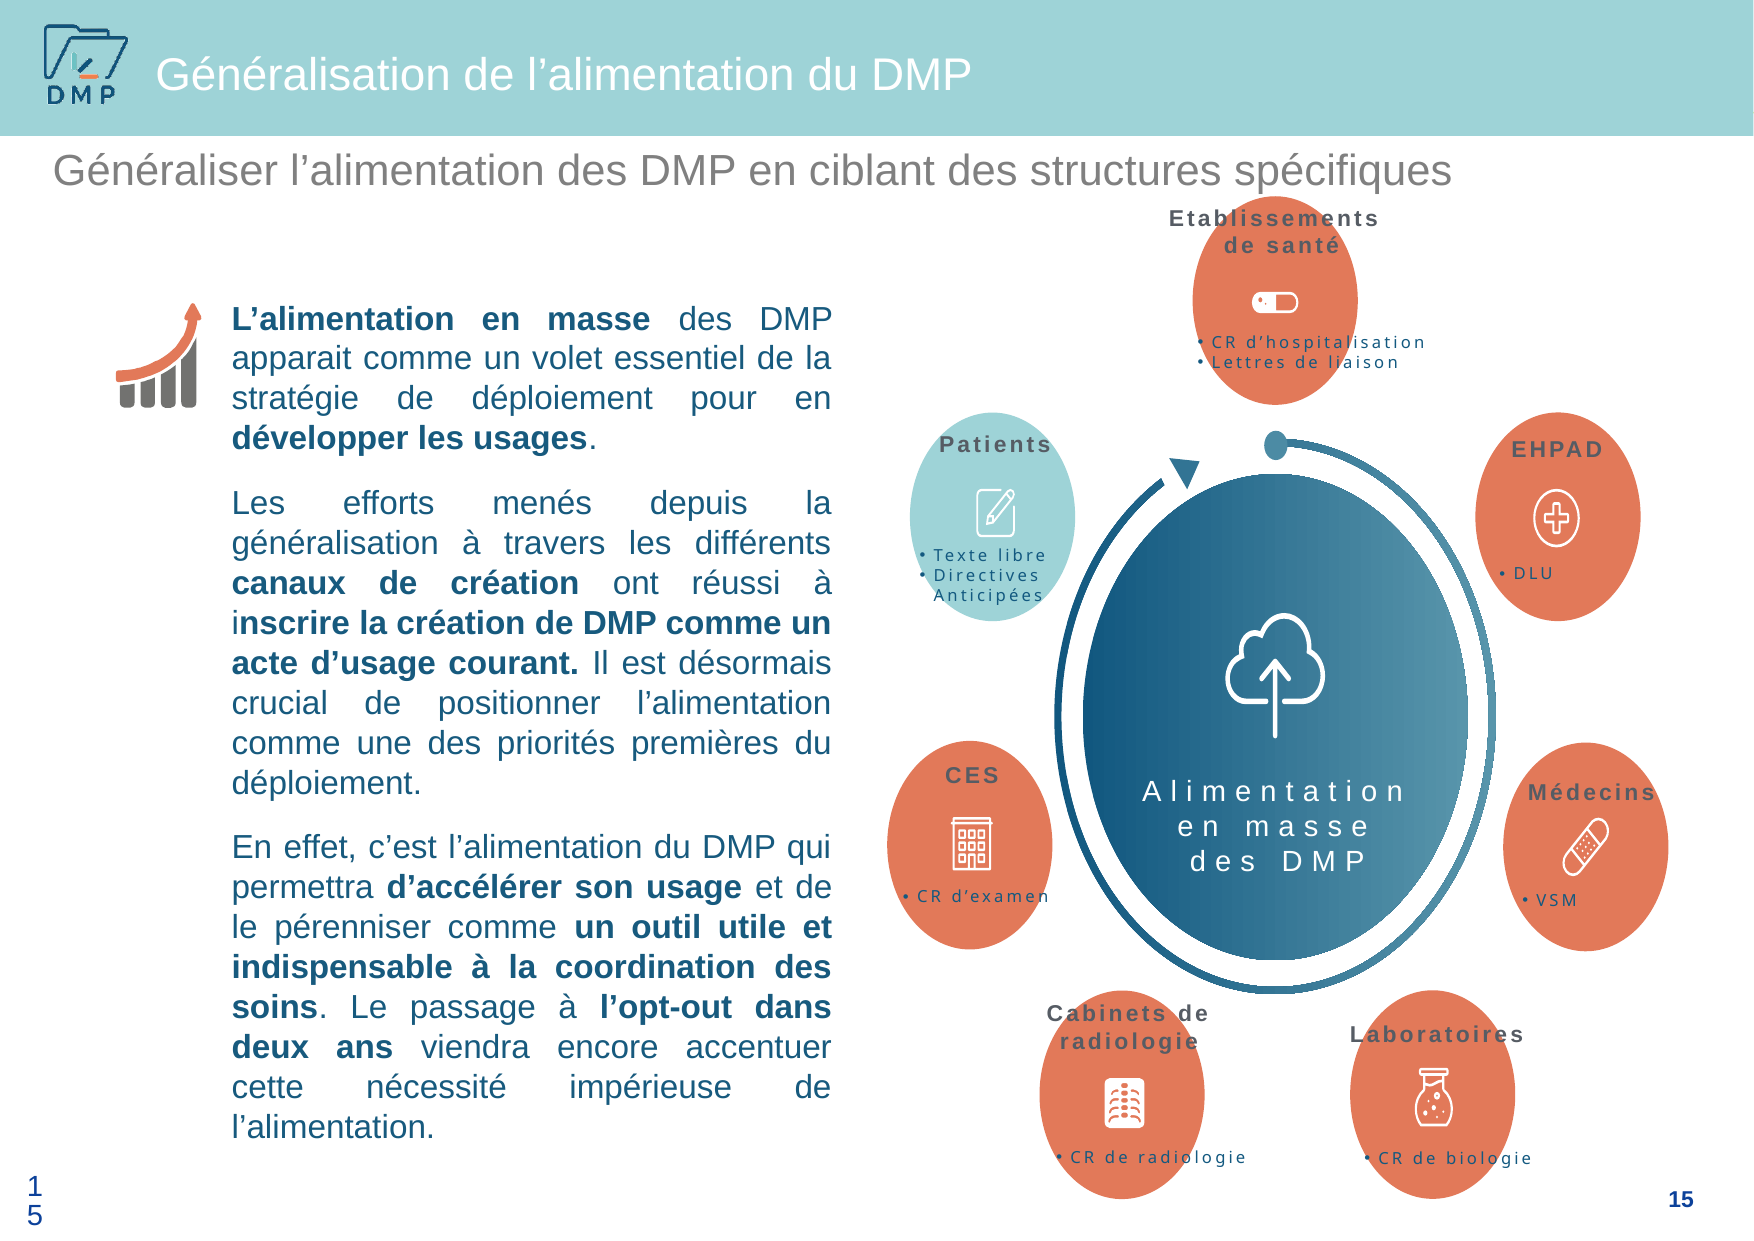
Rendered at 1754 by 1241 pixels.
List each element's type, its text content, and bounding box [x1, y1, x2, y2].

slide_number 15 [21, 1159, 42, 1185]
text_box L’alimentation en masse des DMP apparait comme un volet essentiel de la stratégie de déploiement pour en développer les usages. Les efforts menés depuis la généralisation à travers les différents canaux de création ont réussi à inscrire la création de DMP comme un acte d’usage courant. Il est désormais crucial de positionner l’alimentation comme une des priorités premières du déploiement. En effet, c’est l’alimentation du DMP qui permettra d’accélérer son usage et de le pérenniser comme un outil utile et indispensable à la coordination des soins. Le passage à l’opt-out dans deux ans viendra encore accentuer cette nécessité impérieuse de l’alimentation. [225, 290, 839, 1151]
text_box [886, 196, 1669, 1200]
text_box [116, 302, 203, 409]
text_box Généralisation de l’alimentation du DMP [140, 45, 1754, 111]
text_box Généraliser l’alimentation des DMP en ciblant des structures spécifiques [38, 142, 1740, 202]
picture [14, 17, 149, 113]
